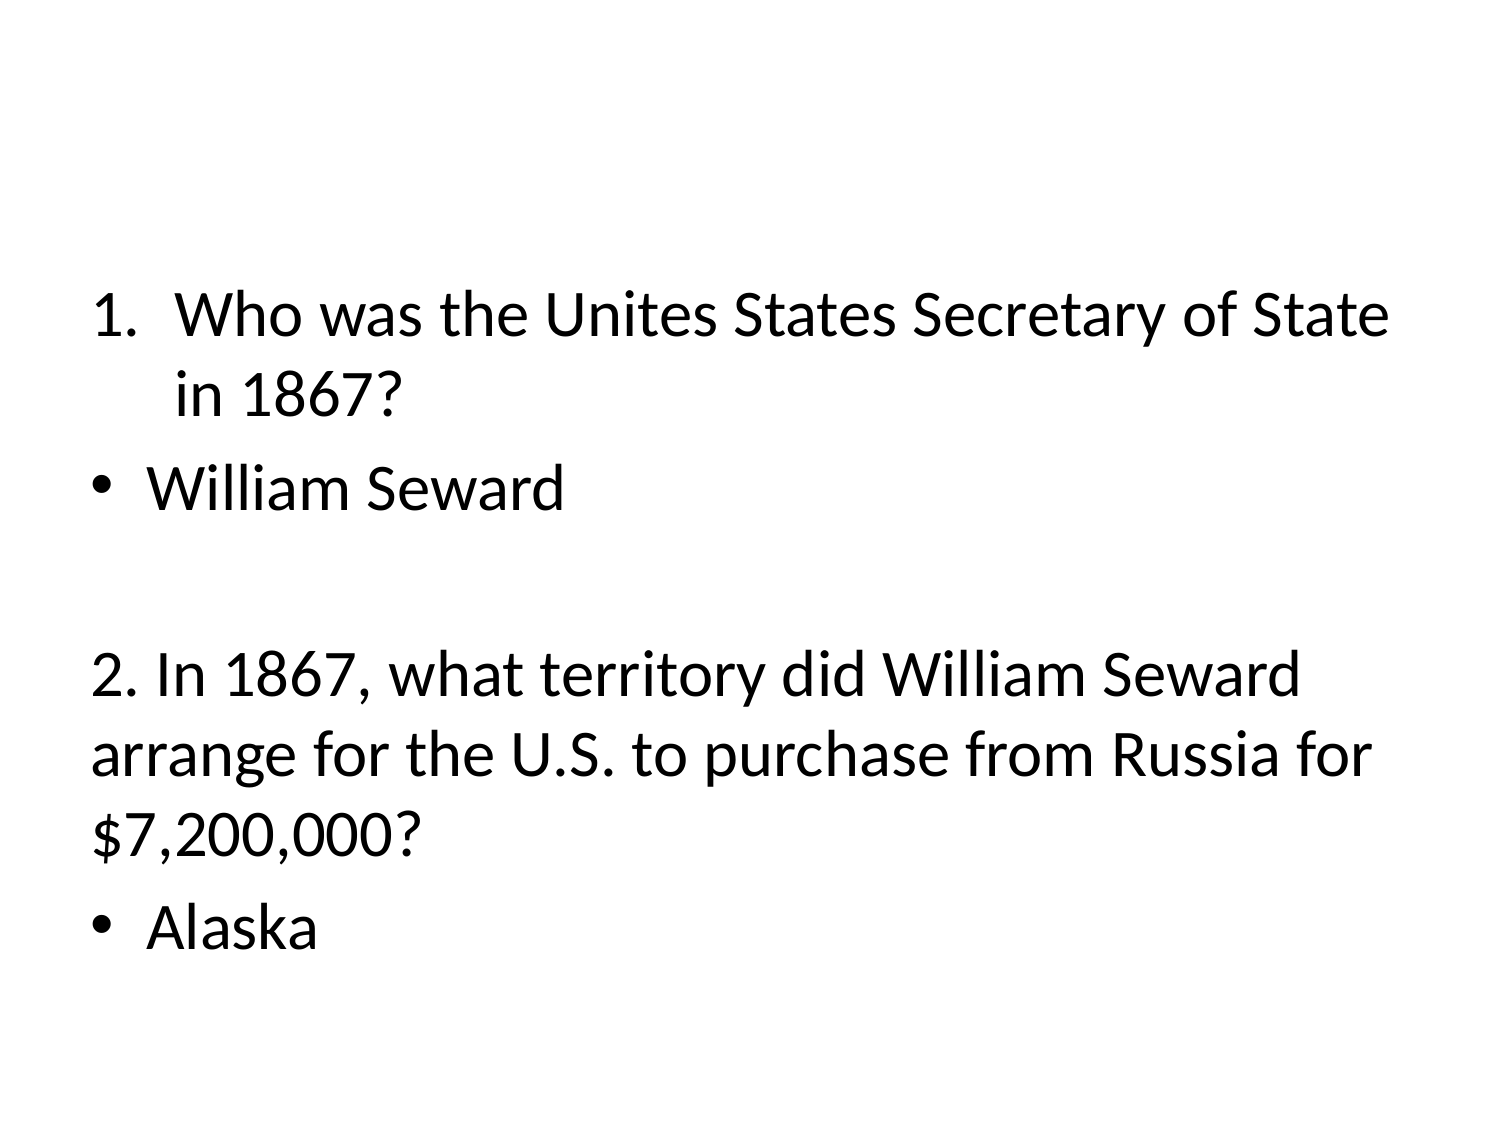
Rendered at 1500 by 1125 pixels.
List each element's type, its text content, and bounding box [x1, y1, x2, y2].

list Who was the Unites States Secretary of State in 1867? William Seward 2. In 1867, what territory did William Seward arrange for the U.S. to purchase from Russia for $7,200,000? Alaska [75, 262, 1425, 1005]
